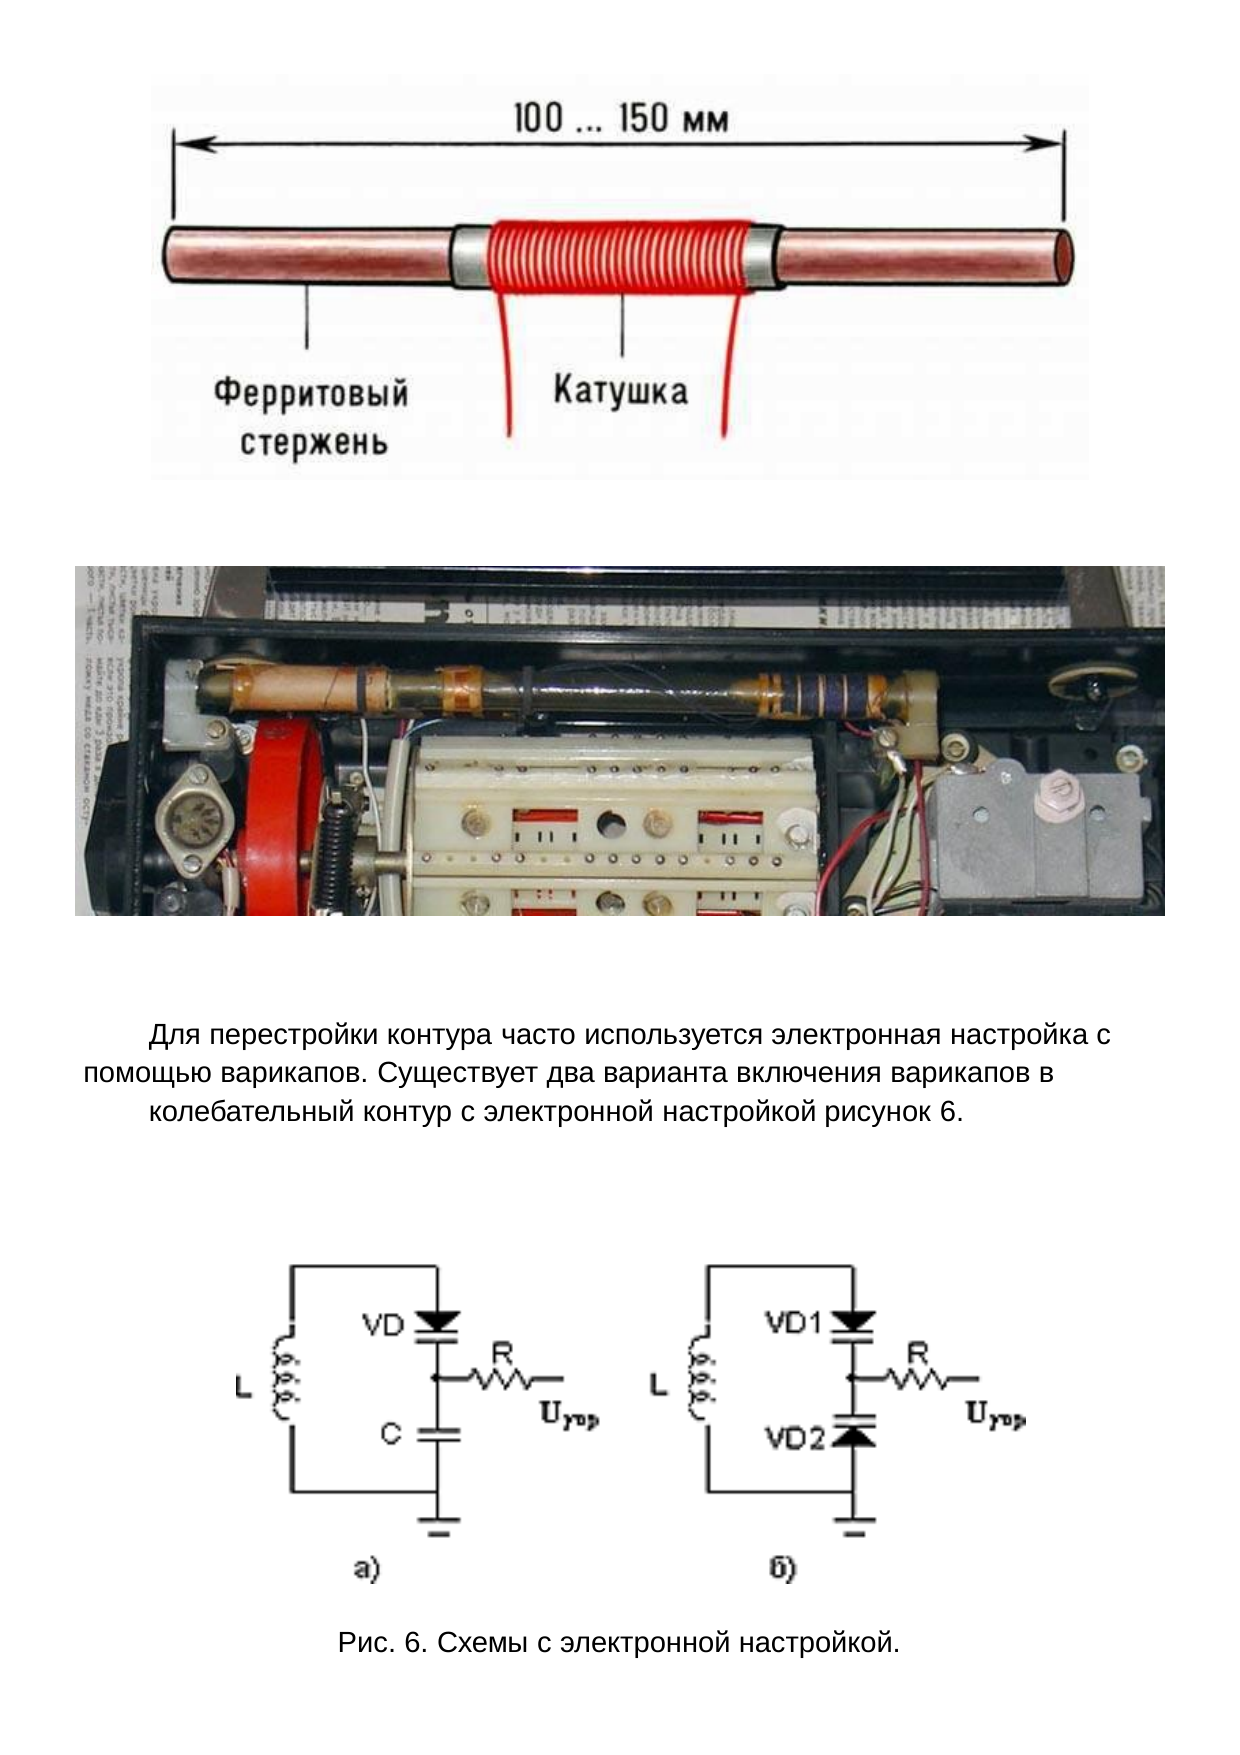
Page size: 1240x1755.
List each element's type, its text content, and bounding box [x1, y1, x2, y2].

picture [236, 1262, 1026, 1584]
text_box Рис. 6. Схемы с электронной настройкой. [335, 1621, 905, 1659]
picture [74, 566, 1166, 916]
picture [151, 74, 1089, 480]
text_box Для перестройки контура часто используется электронная настройка с помощью варикапов. Существует два варианта включения варикапов в колебательный контур с электронной настройкой рисунок 6. [72, 1009, 1119, 1127]
